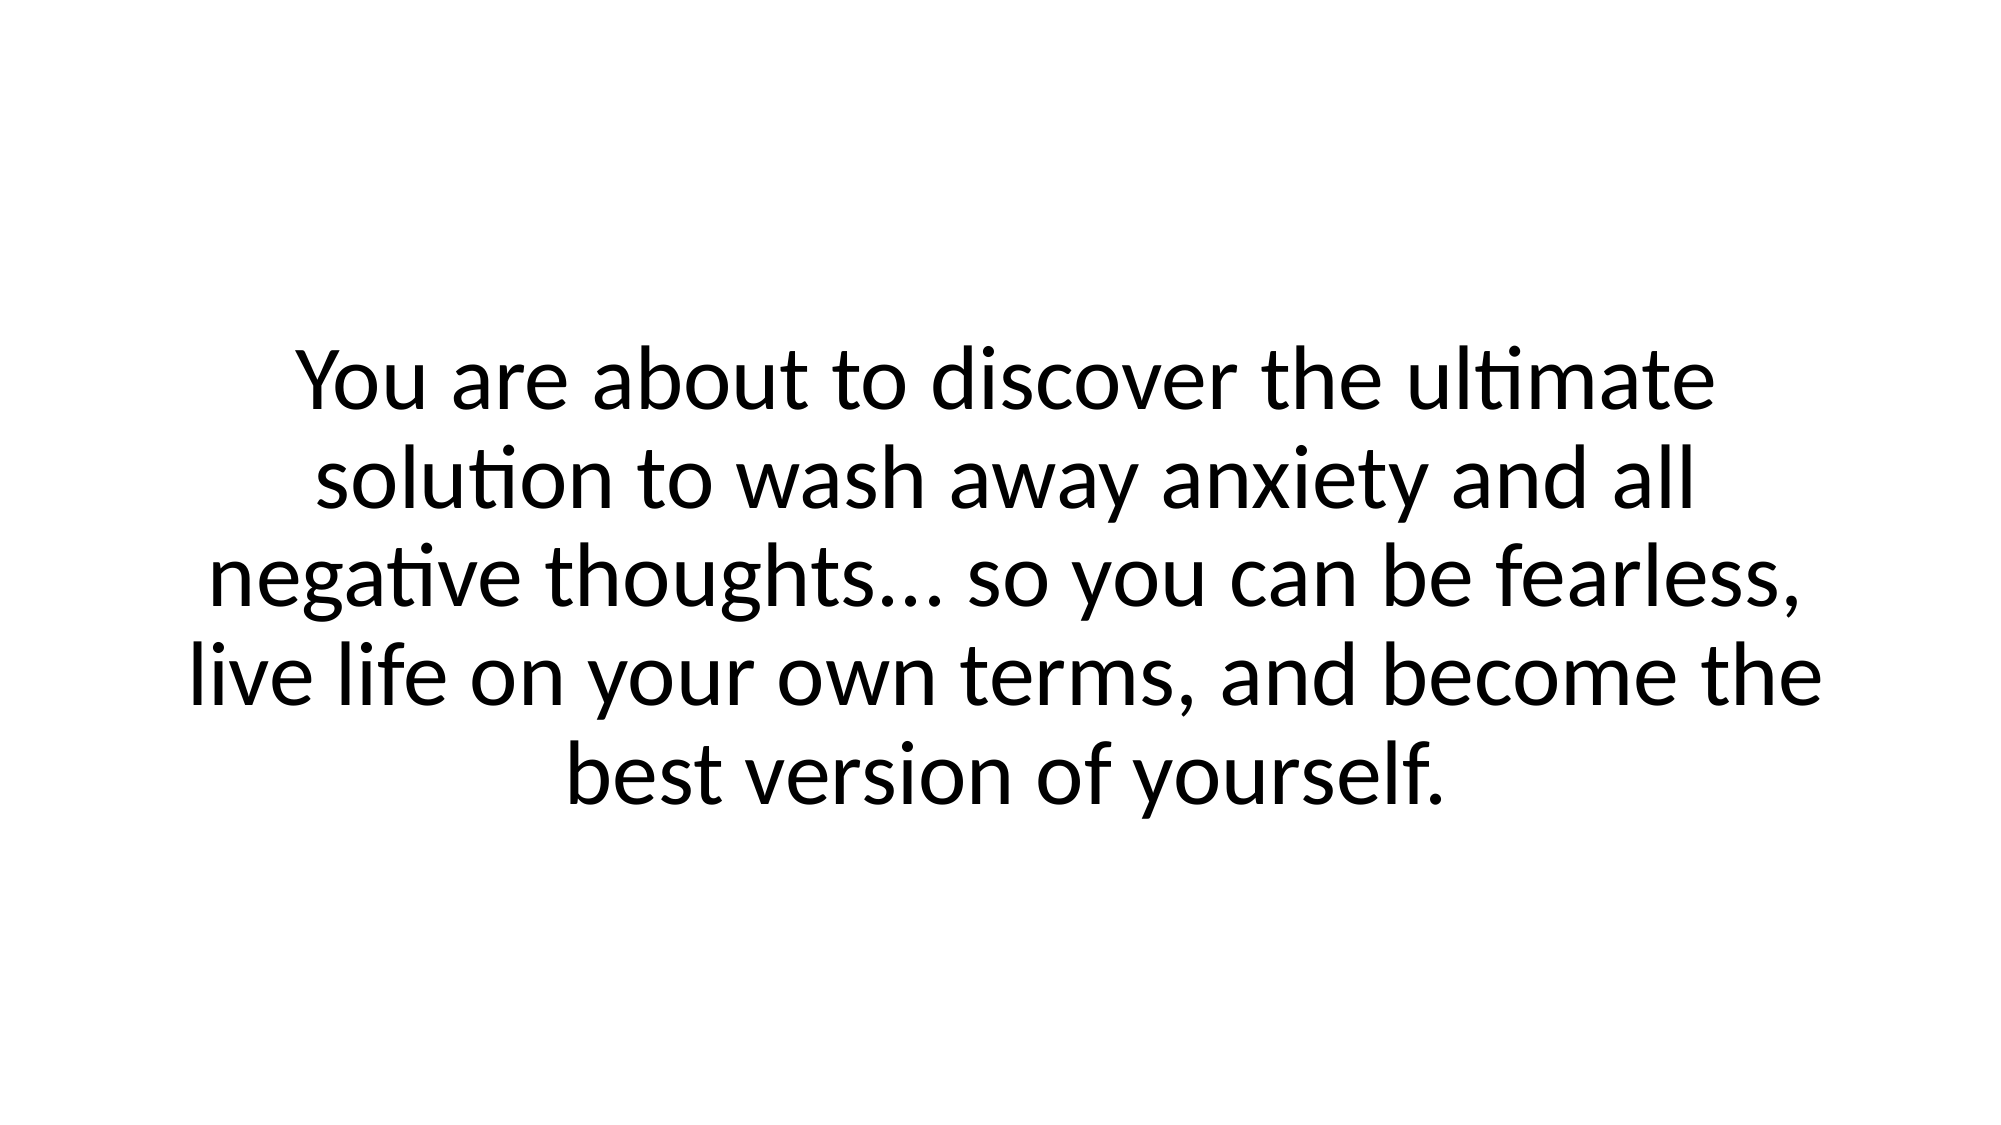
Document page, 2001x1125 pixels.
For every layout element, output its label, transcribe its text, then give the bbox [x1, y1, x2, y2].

list You are about to discover the ultimate solution to wash away anxiety and all negative thoughts... so you can be fearless, live life on your own terms, and become the best version of yourself. [148, 322, 1866, 863]
